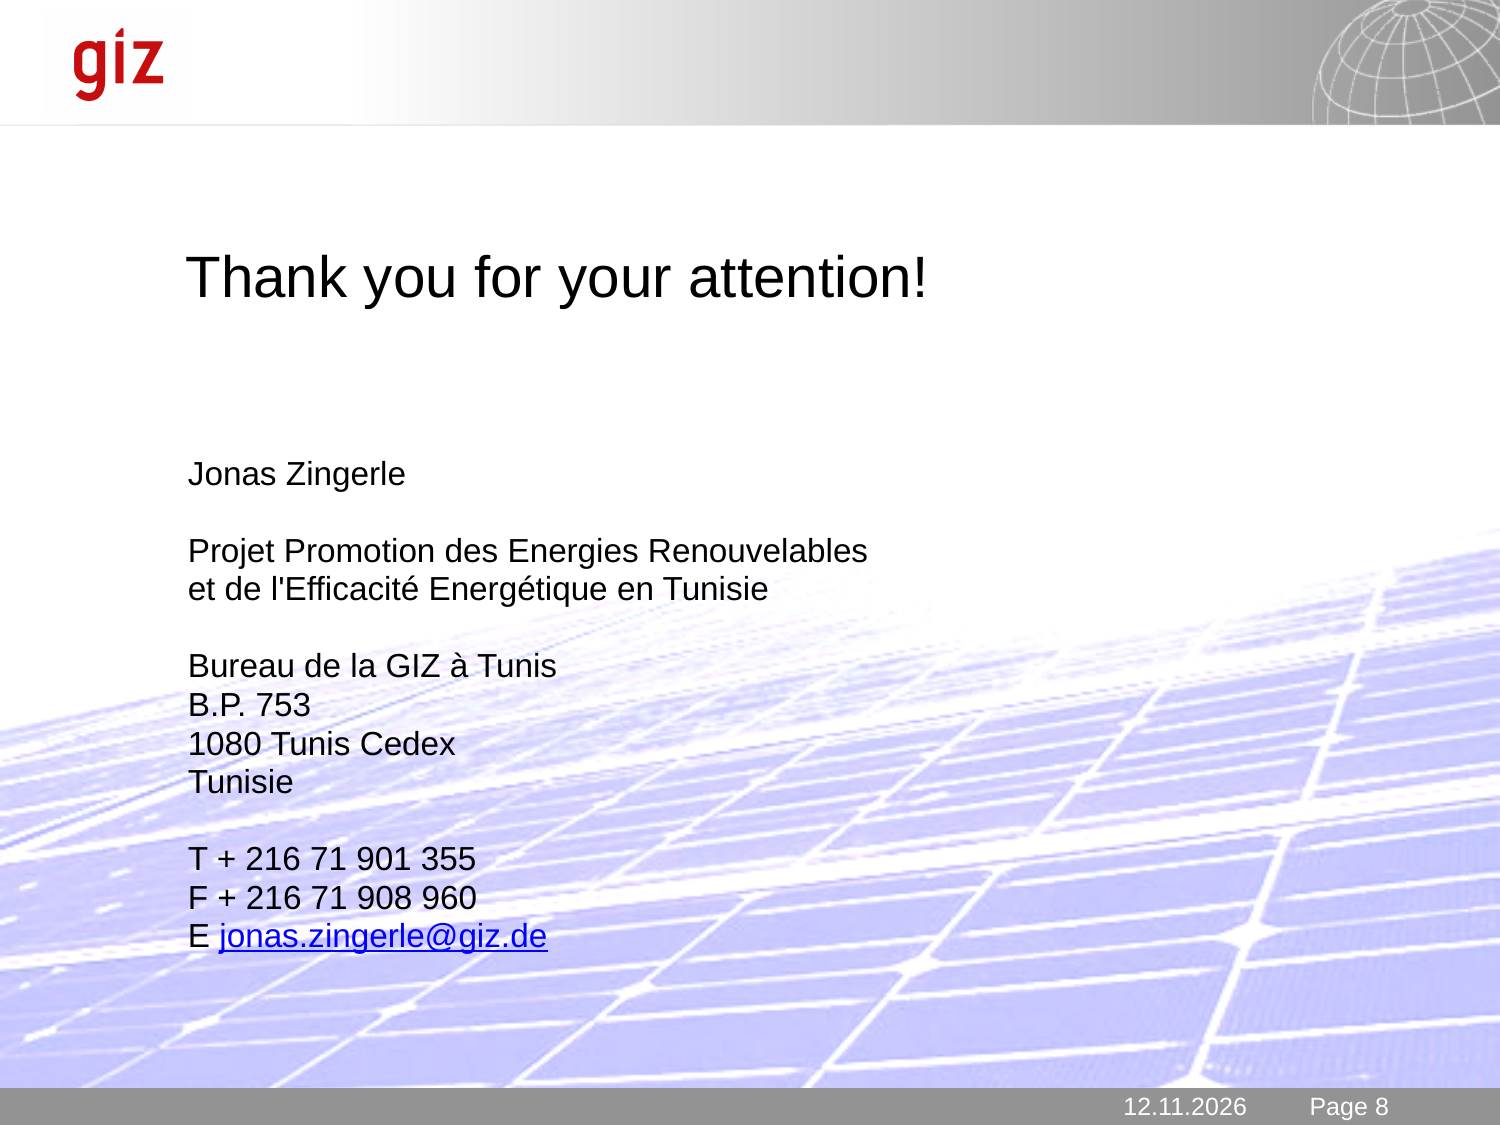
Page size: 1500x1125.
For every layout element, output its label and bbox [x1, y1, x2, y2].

slide_number [1108, 1096, 1322, 1125]
picture [1311, 0, 1500, 125]
picture [0, 145, 1500, 1089]
picture [44, 10, 193, 119]
